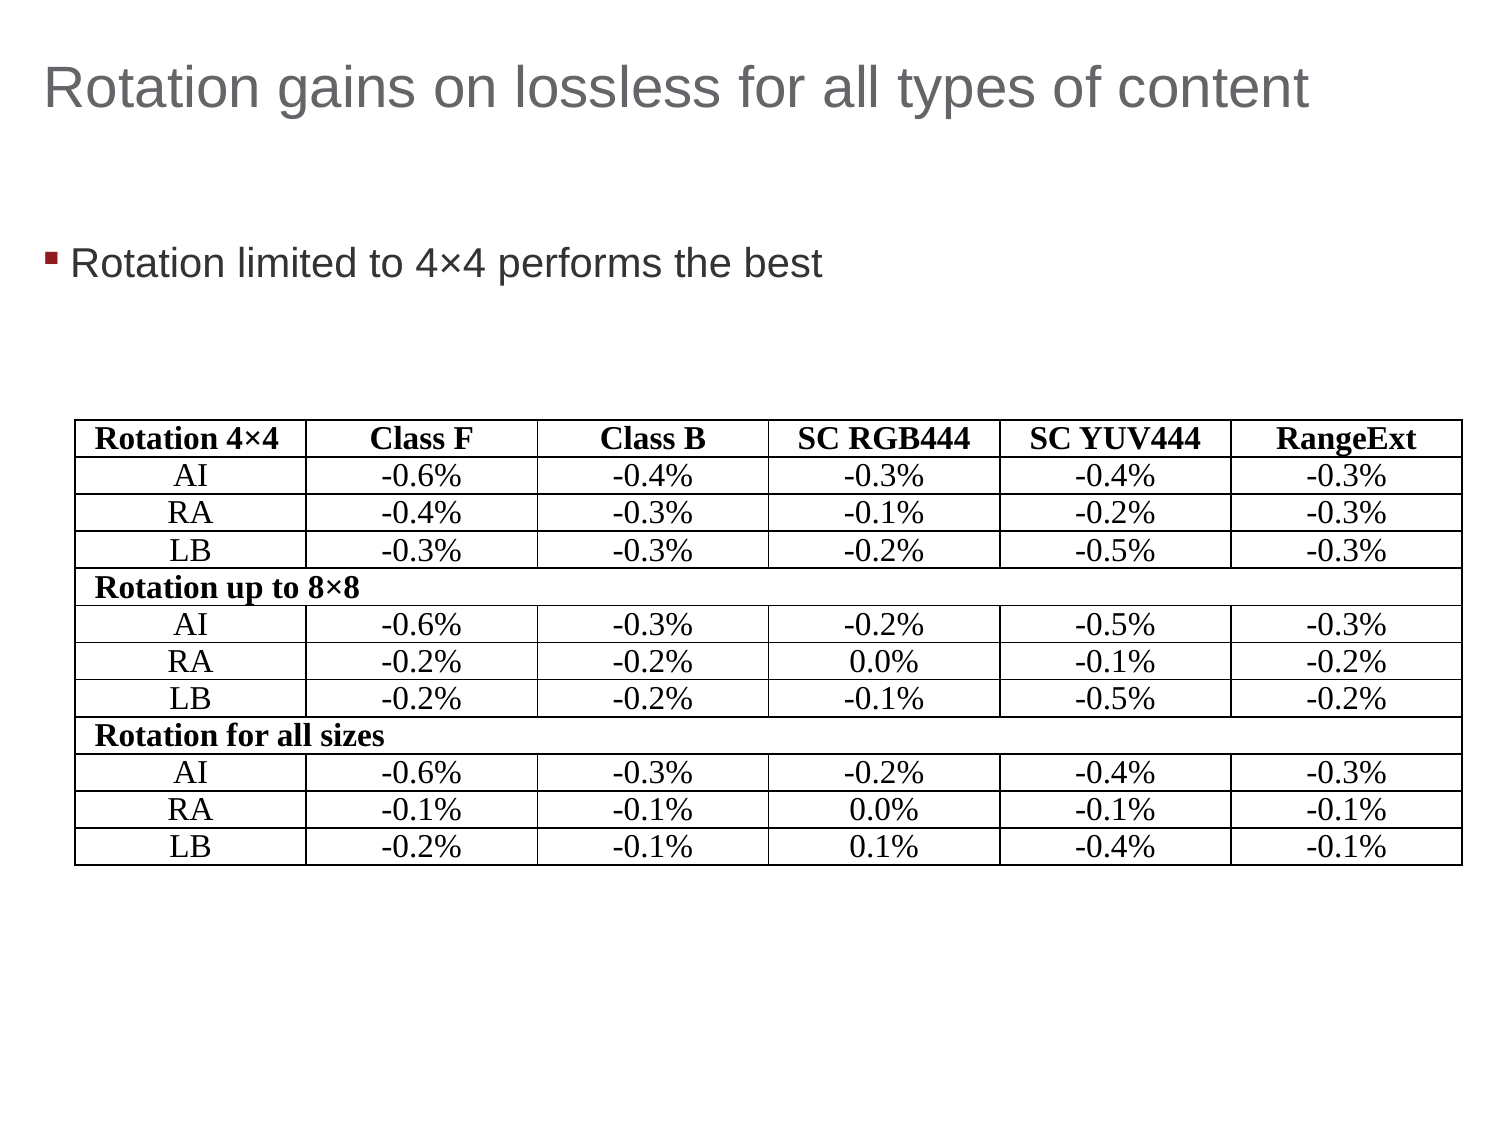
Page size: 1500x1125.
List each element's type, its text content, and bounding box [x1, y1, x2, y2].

table_cell -0.3% [1457, 606, 1461, 642]
table_cell -0.1% [1457, 829, 1461, 864]
title Rotation gains on lossless for all types of content [28, 44, 1462, 138]
table_cell -0.2% [1457, 643, 1461, 679]
table_cell -0.1% [1457, 792, 1461, 827]
table_cell -0.3% [1457, 458, 1461, 493]
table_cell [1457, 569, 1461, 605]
table_cell -0.2% [1457, 680, 1461, 716]
list Rotation limited to 4×4 performs the best [26, 148, 1457, 1021]
table_cell -0.3% [1457, 495, 1461, 530]
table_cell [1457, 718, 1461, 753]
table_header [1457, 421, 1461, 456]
table_cell -0.3% [1457, 532, 1461, 567]
table_cell -0.3% [1457, 755, 1461, 790]
